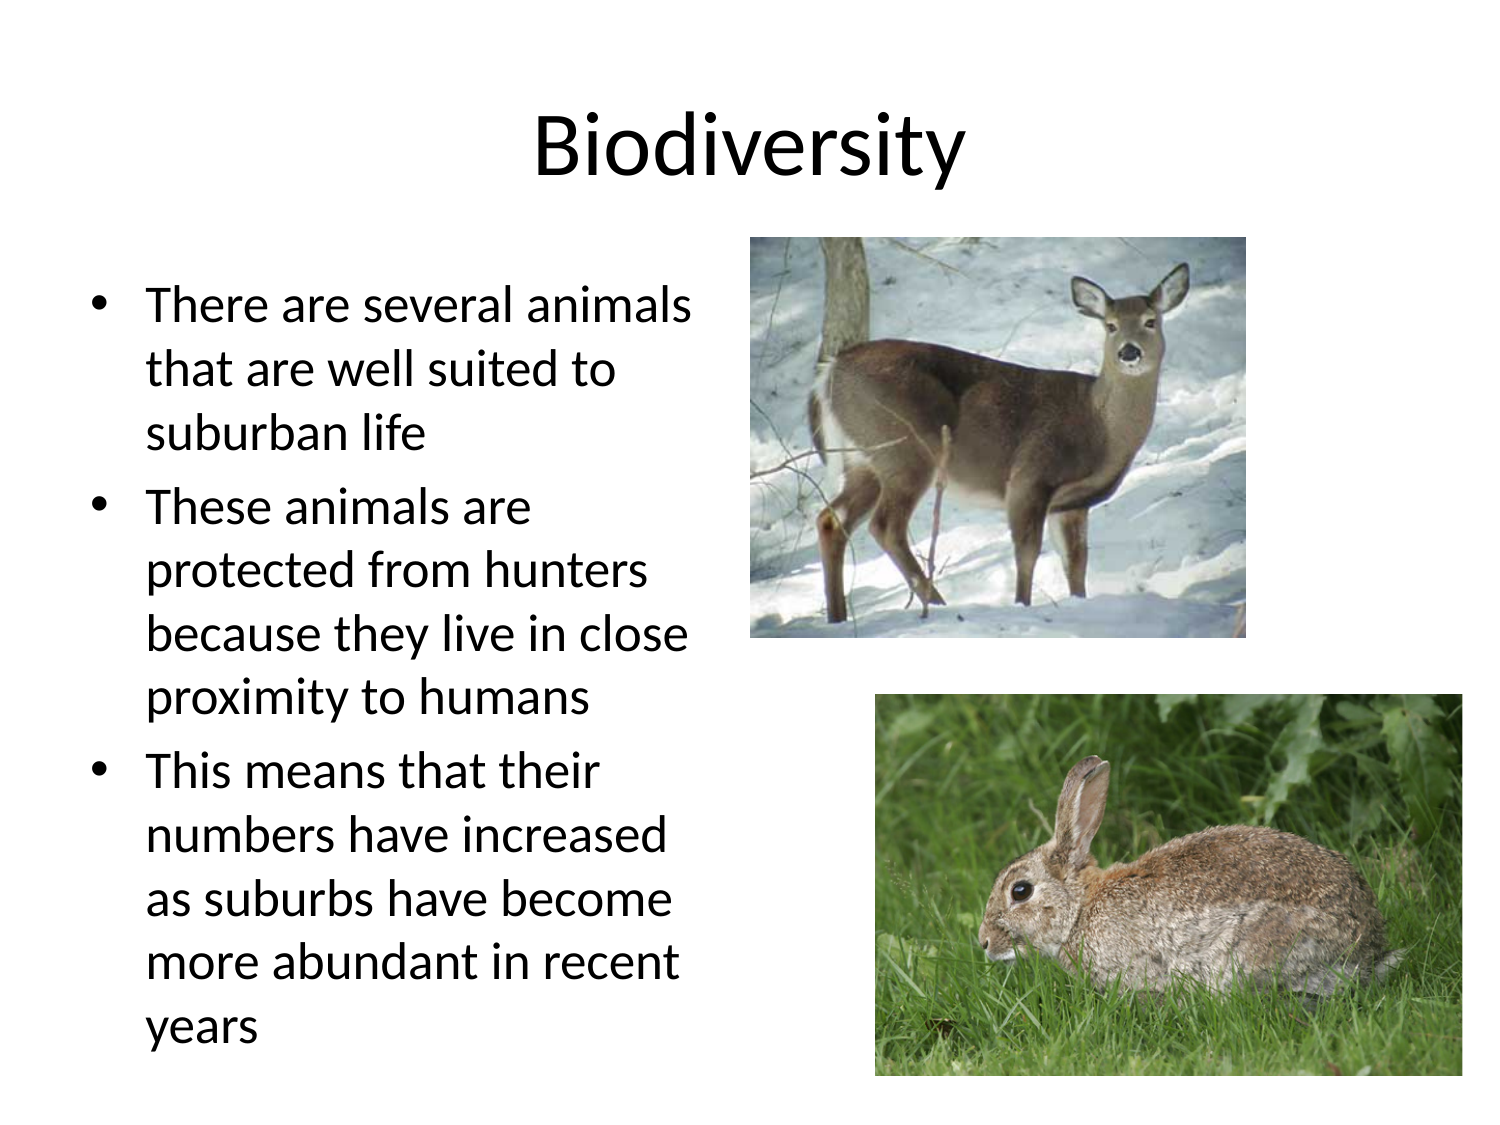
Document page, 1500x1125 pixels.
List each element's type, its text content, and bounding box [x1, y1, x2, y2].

picture [749, 237, 1246, 638]
list There are several animals that are well suited to suburban life These animals are protected from hunters because they live in close proximity to humans This means that their numbers have increased as suburbs have become more abundant in recent years [75, 262, 738, 1063]
picture [874, 694, 1463, 1076]
title Biodiversity [75, 45, 1425, 233]
